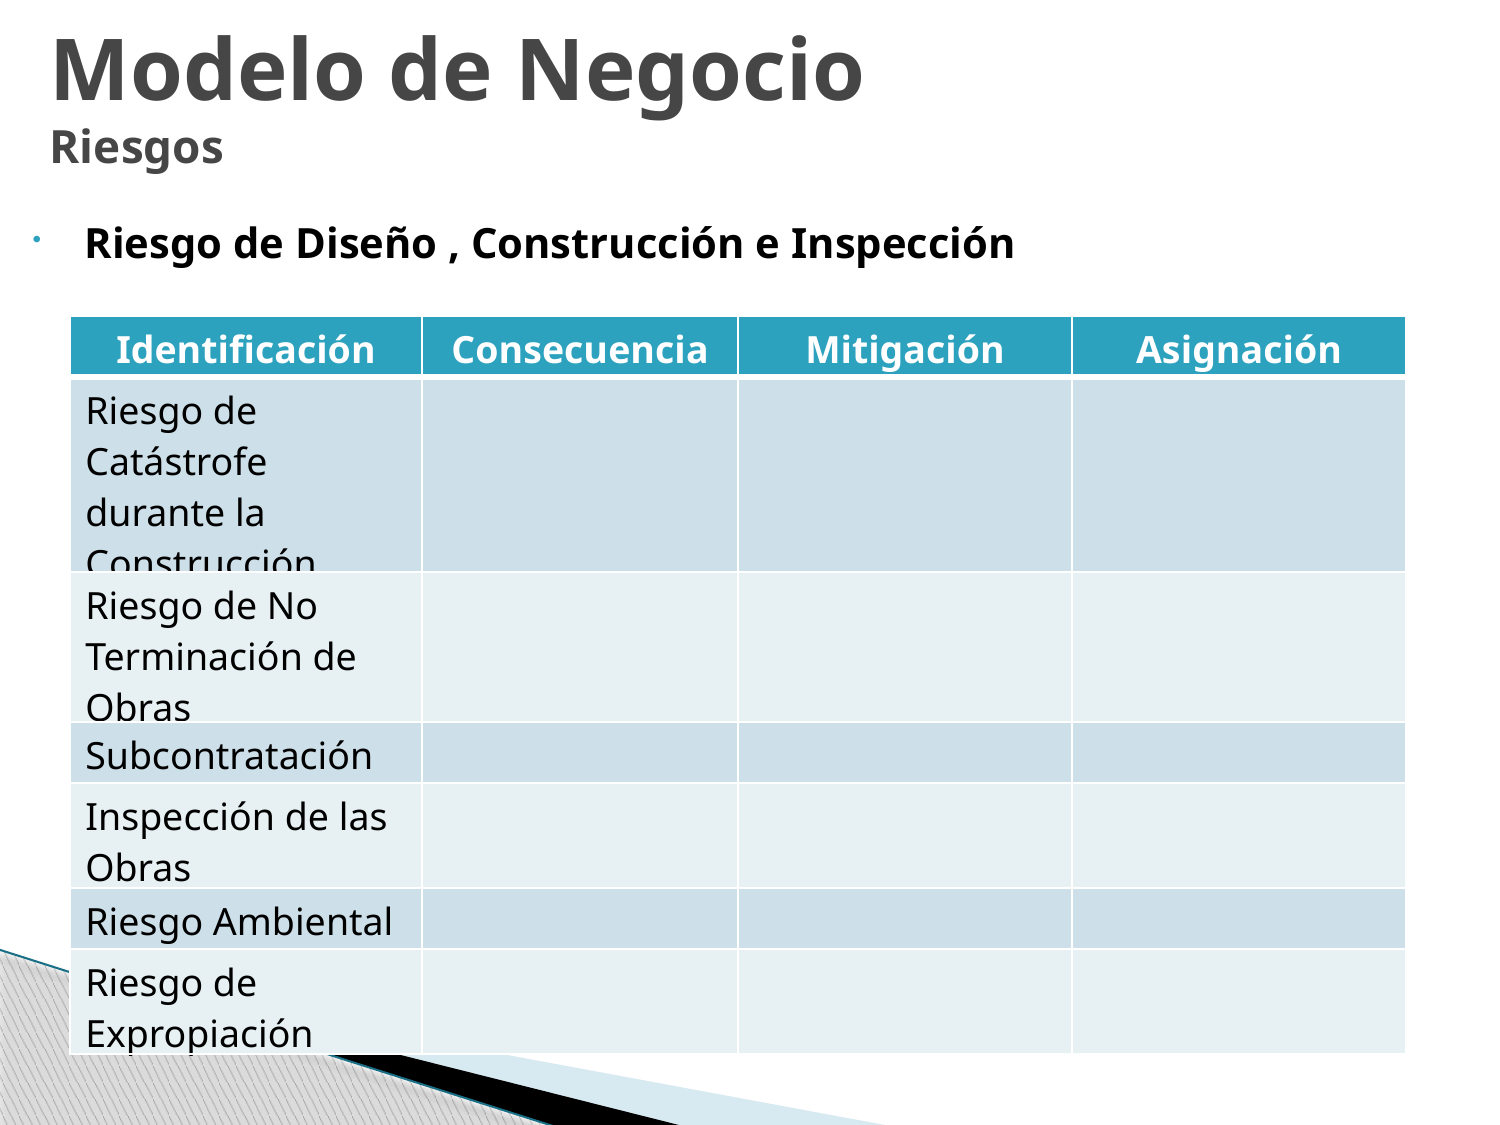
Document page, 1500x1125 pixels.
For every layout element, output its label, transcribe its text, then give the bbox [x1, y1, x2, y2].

table_cell [423, 889, 737, 948]
table_cell [1073, 784, 1405, 887]
table_cell Inspección de las Obras [71, 784, 421, 887]
text_box Modelo de Negocio Riesgos [35, 0, 1386, 188]
table_cell Riesgo de Catástrofe durante la Construcción [71, 380, 421, 571]
table_cell Riesgo de Expropiación [71, 950, 421, 1053]
table_cell [739, 380, 1071, 571]
table_cell Riesgo de No Terminación de Obras [71, 573, 421, 721]
table_cell Subcontratación [71, 723, 421, 782]
table_cell [423, 950, 737, 1053]
table_cell [739, 889, 1071, 948]
table_header Asignación [1073, 317, 1405, 374]
table_cell [739, 784, 1071, 887]
table_cell [1073, 950, 1405, 1053]
table_header Mitigación [739, 317, 1071, 374]
table_cell [1073, 573, 1405, 721]
table_cell [1073, 723, 1405, 782]
table_cell [423, 573, 737, 721]
table_cell [1073, 380, 1405, 571]
table_header Identificación [71, 317, 421, 374]
table_cell [1073, 889, 1405, 948]
table_header Consecuencia [423, 317, 737, 374]
table_cell [739, 950, 1071, 1053]
table_cell Riesgo Ambiental [71, 889, 421, 948]
table_cell [423, 784, 737, 887]
table_cell [739, 723, 1071, 782]
table_cell [739, 573, 1071, 721]
table_cell [423, 380, 737, 571]
list Riesgo de Diseño , Construcción e Inspección [0, 0, 1350, 557]
table_cell [423, 723, 737, 782]
